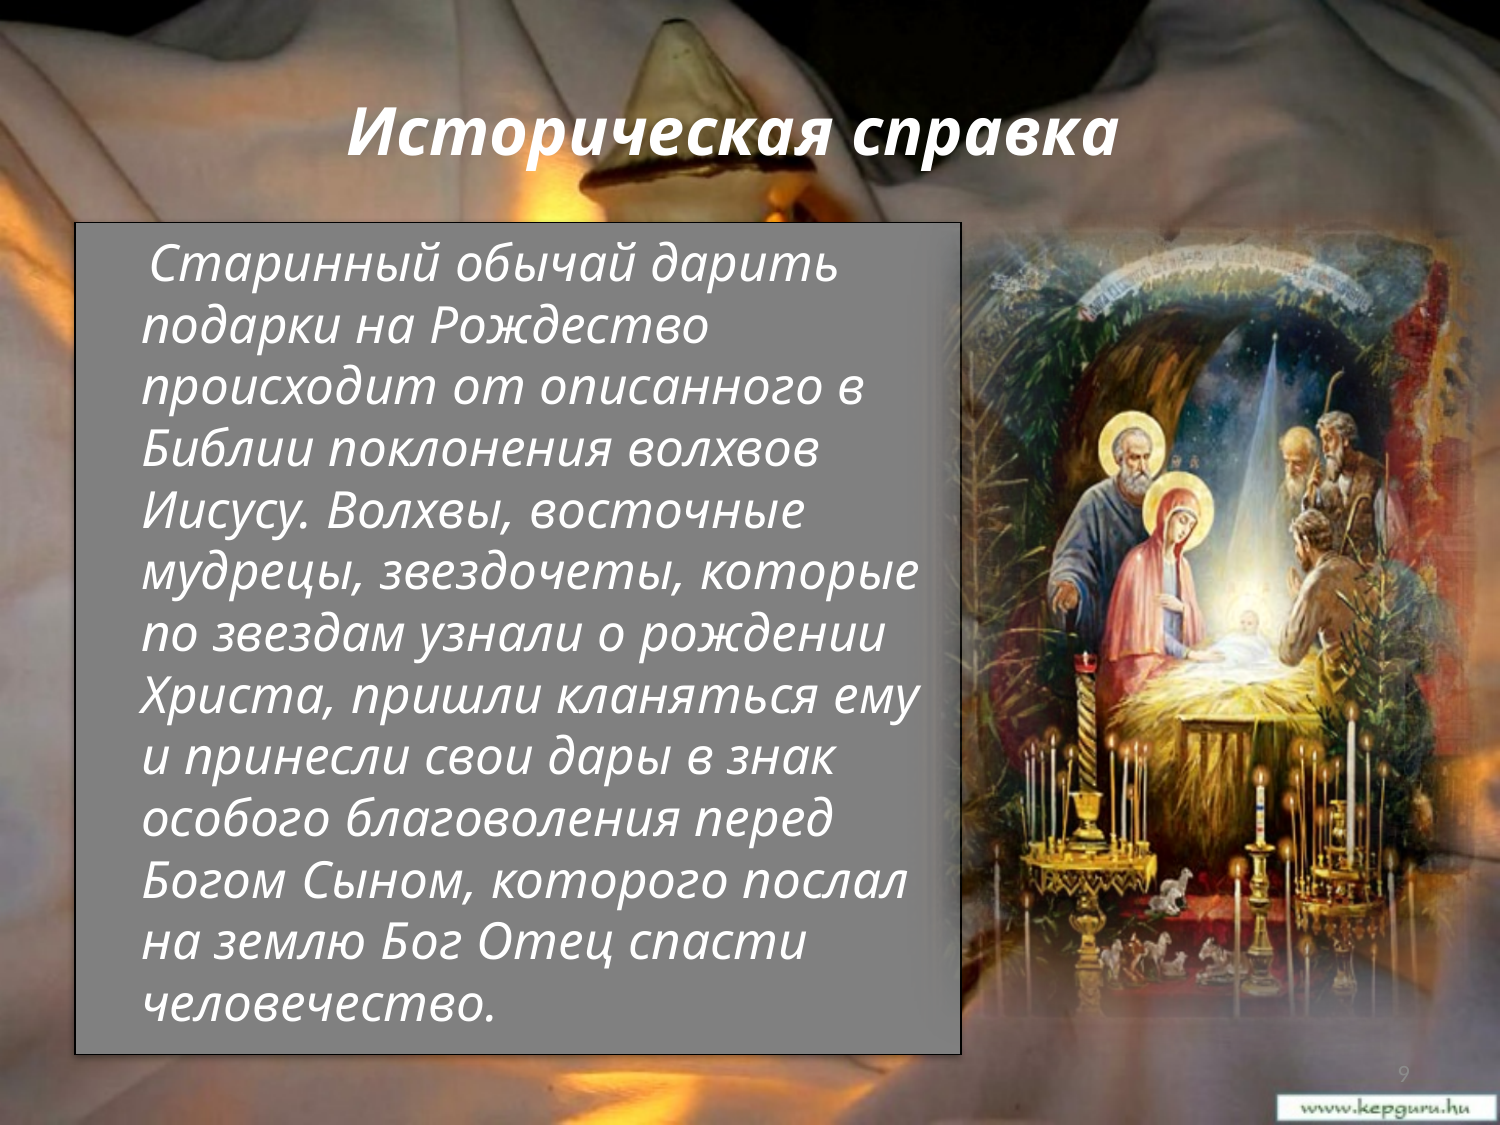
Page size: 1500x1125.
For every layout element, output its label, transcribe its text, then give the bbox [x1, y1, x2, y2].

picture [0, 0, 1500, 1125]
slide_number 9 [1074, 1072, 1425, 1103]
title Историческая справка [58, 34, 1409, 223]
list Старинный обычай дарить подарки на Рождество происходит от описанного в Библии поклонения волхвов Иисусу. Волхвы, восточные мудрецы, звездочеты, которые по звездам узнали о рождении Христа, пришли кланяться ему и принесли свои дары в знак особого благоволения перед Богом Сыном, которого послал на землю Бог Отец спасти человечество. [74, 222, 894, 1055]
